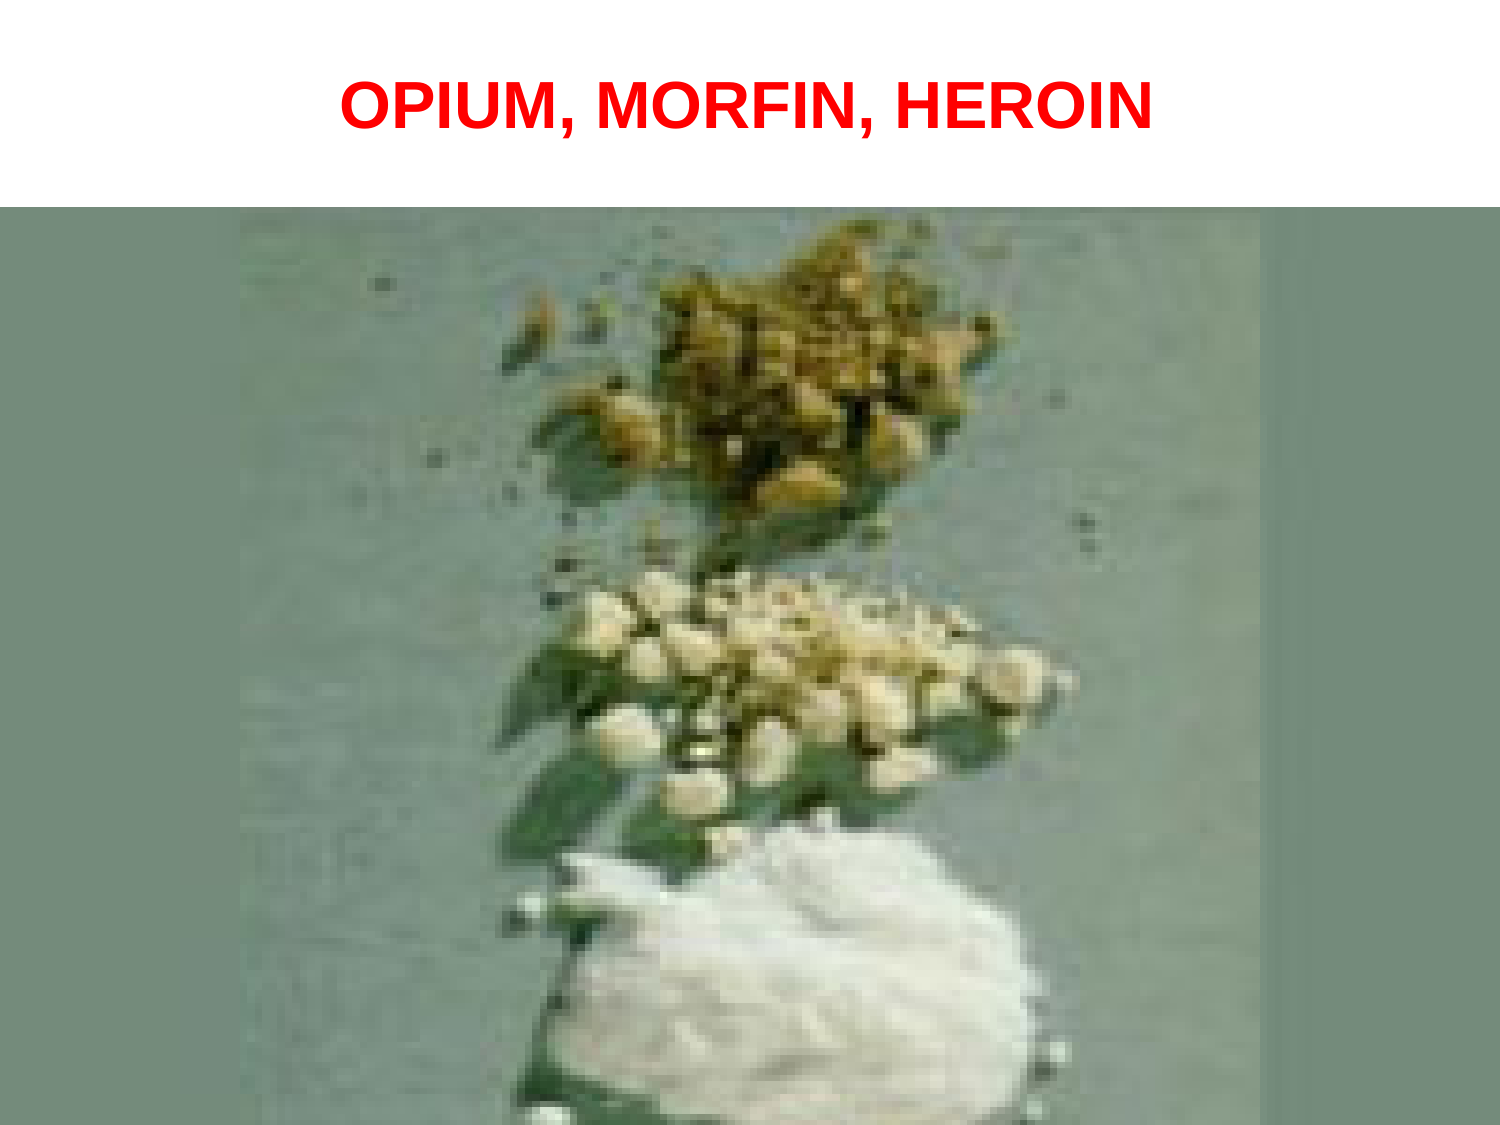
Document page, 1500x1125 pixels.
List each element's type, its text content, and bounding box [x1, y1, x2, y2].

text_box OPIUM, MORFIN, HEROIN [324, 54, 1199, 150]
picture [0, 207, 1500, 1125]
